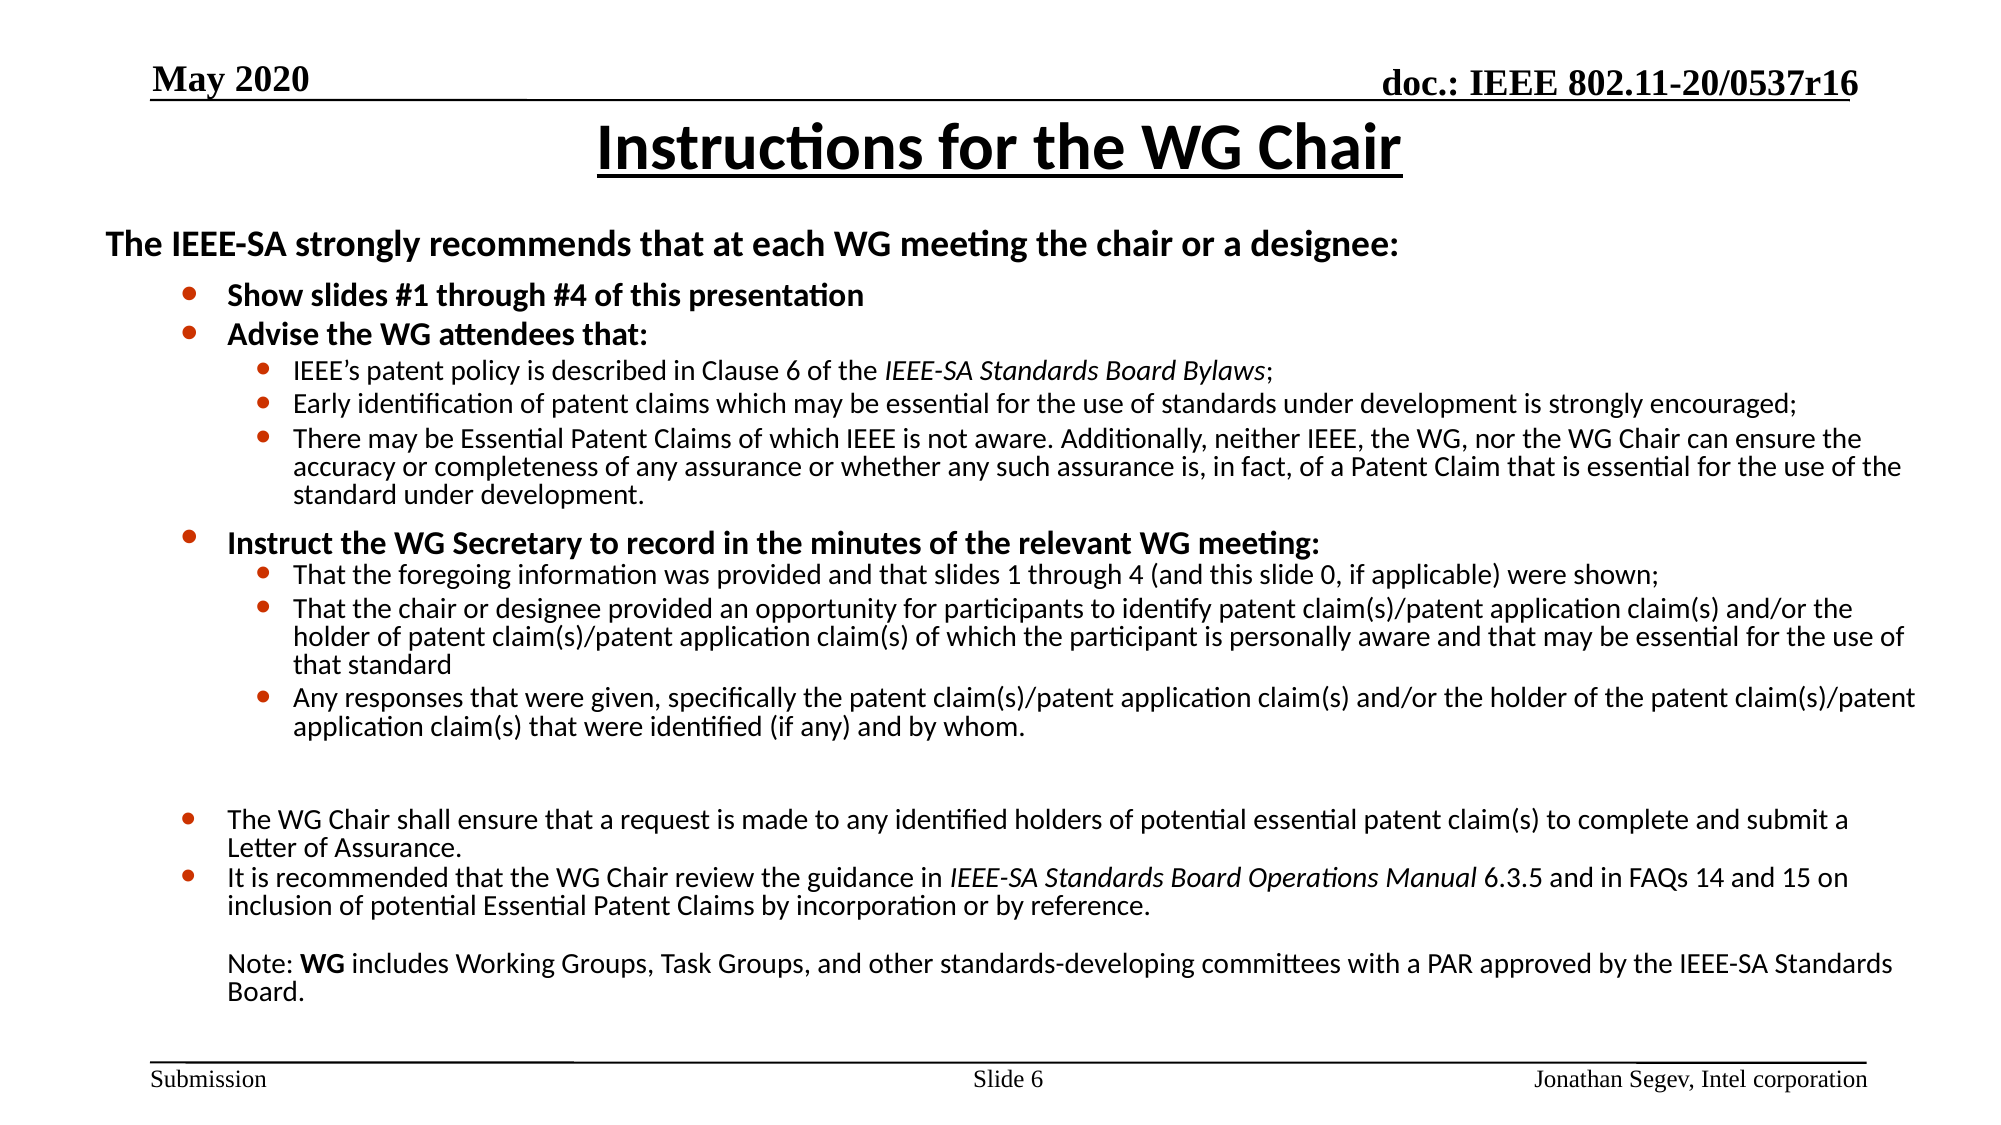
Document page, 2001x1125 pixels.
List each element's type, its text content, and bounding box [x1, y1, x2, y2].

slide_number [152, 54, 563, 100]
title Instructions for the WG Chair [149, 112, 1850, 173]
footer Jonathan Segev, Intel corporation [1171, 1061, 1869, 1093]
list The IEEE-SA strongly recommends that at each WG meeting the chair or a designee: Show slides #1 through #4 of this presentation Advise the WG attendees that: IEEE’s patent policy is described in Clause 6 of the IEEE-SA Standards Board Bylaws; Early identification of patent claims which may be essential for the use of standards under development is strongly encouraged; There may be Essential Patent Claims of which IEEE is not aware. Additionally, neither IEEE, the WG, nor the WG Chair can ensure the accuracy or completeness of any assurance or whether any such assurance is, in fact, of a Patent Claim that is essential for the use of the standard under development. Instruct the WG Secretary to record in the minutes of the relevant WG meeting: That the foregoing information was provided and that slides 1 through 4 (and this slide 0, if applicable) were shown; That the chair or designee provided an opportunity for participants to identify patent claim(s)/patent application claim(s) and/or the holder of patent claim(s)/patent application claim(s) of which the participant is personally aware and that may be essential for the use of that standard Any responses that were given, specifically the patent claim(s)/patent application claim(s) and/or the holder of the patent claim(s)/patent application claim(s) that were identified (if any) and by whom. The WG Chair shall ensure that a request is made to any identified holders of potential essential patent claim(s) to complete and submit a Letter of Assurance. It is recommended that the WG Chair review the guidance in IEEE-SA Standards Board Operations Manual 6.3.5 and in FAQs 14 and 15 on inclusion of potential Essential Patent Claims by incorporation or by reference. Note: WG includes Working Groups, Task Groups, and other standards-developing committees with a PAR approved by the IEEE-SA Standards Board. [90, 219, 1934, 1000]
slide_number Slide 6 [950, 1061, 1067, 1123]
